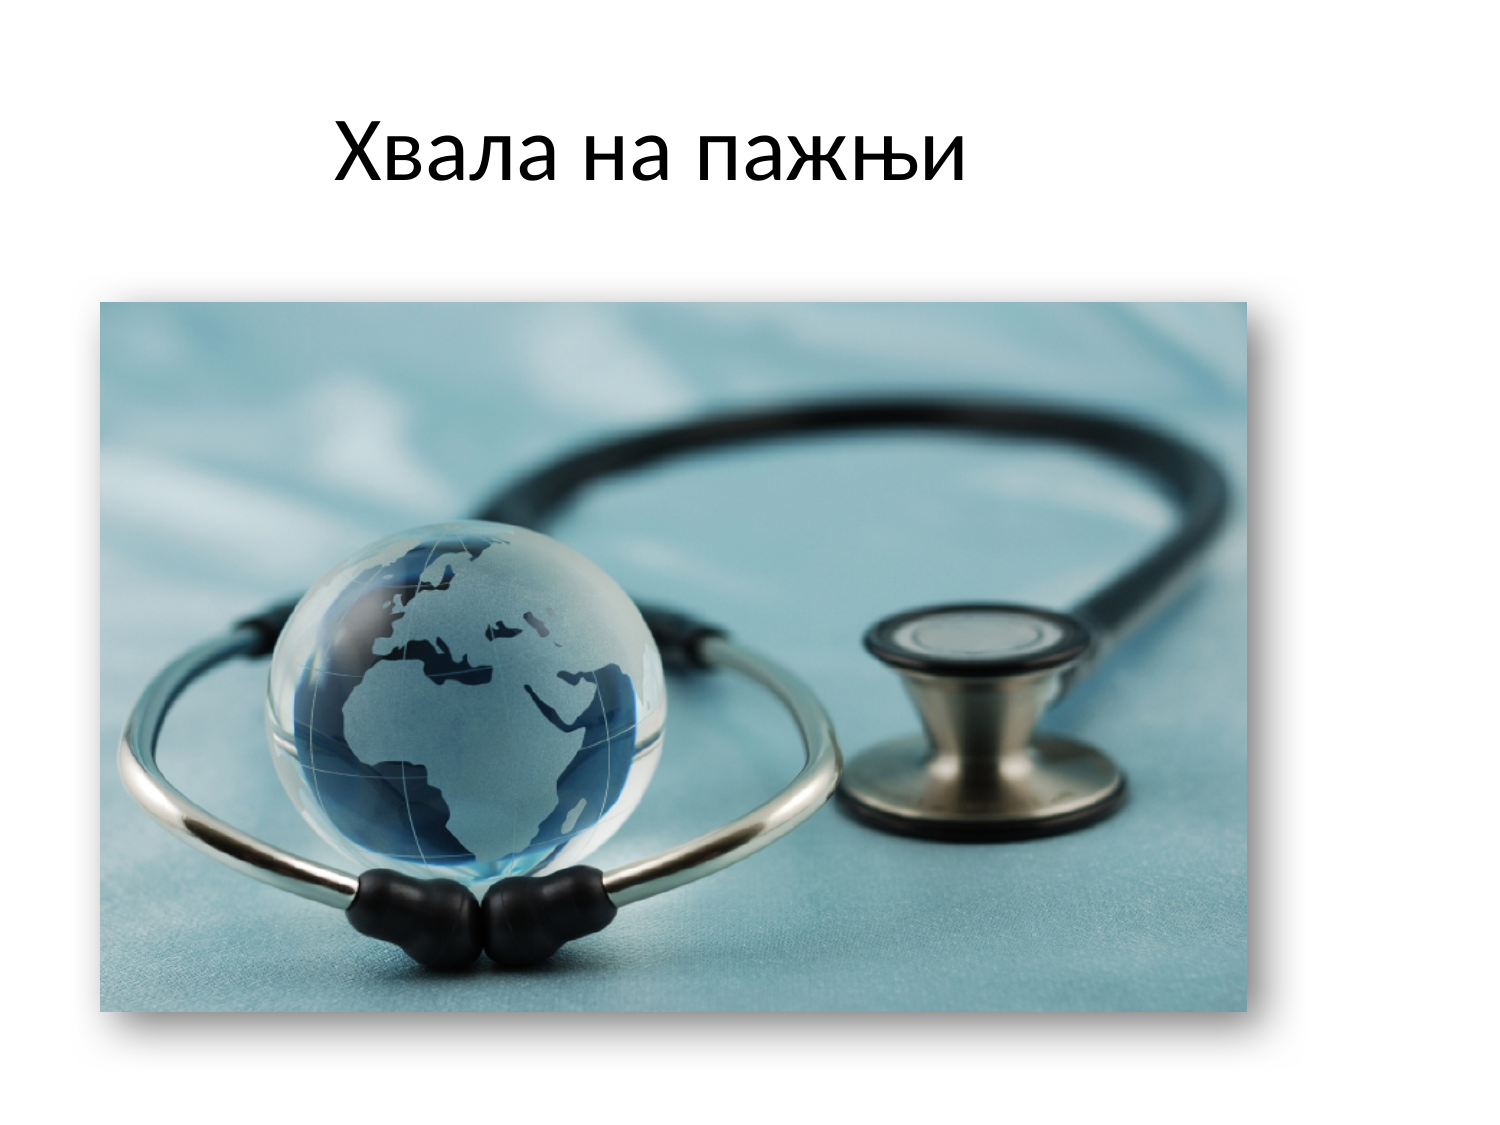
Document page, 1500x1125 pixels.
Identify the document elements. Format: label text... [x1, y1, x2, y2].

picture [100, 302, 1247, 1013]
title Хвала на пажњи [76, 78, 1228, 211]
